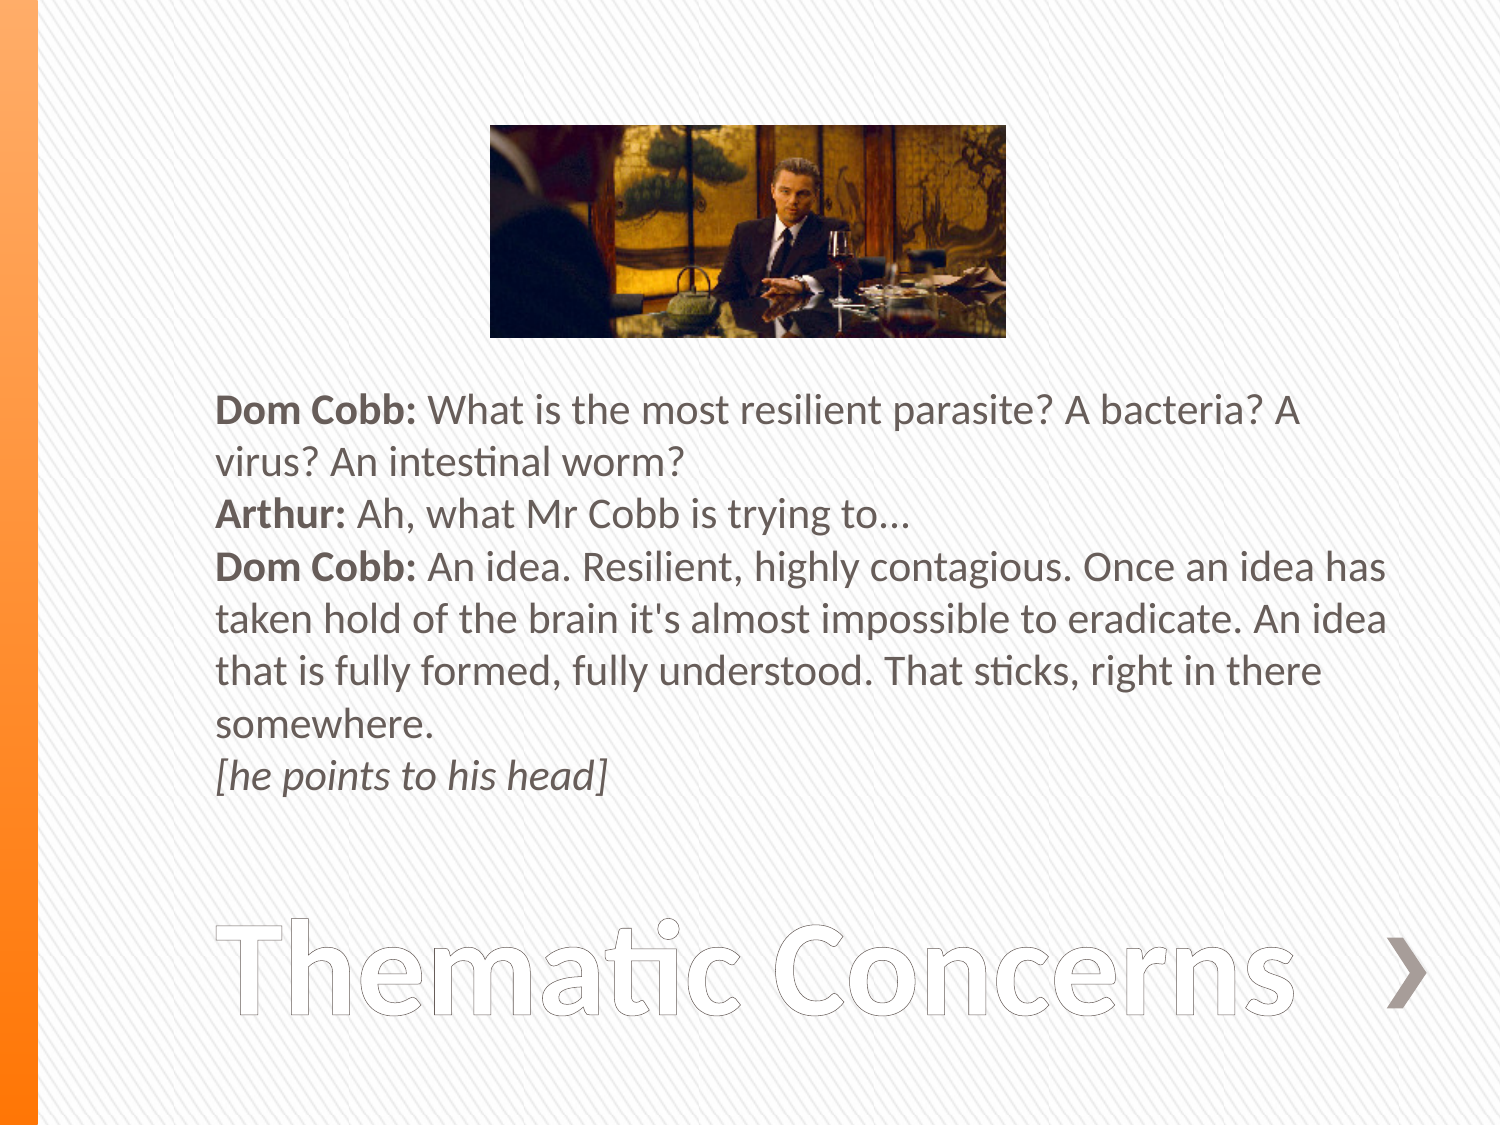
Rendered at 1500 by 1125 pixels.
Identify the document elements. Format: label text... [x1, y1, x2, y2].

title Thematic Concerns [200, 863, 1388, 1050]
list Dom Cobb: What is the most resilient parasite? A bacteria? A virus? An intestinal worm? Arthur: Ah, what Mr Cobb is trying to... Dom Cobb: An idea. Resilient, highly contagious. Once an idea has taken hold of the brain it's almost impossible to eradicate. An idea that is fully formed, fully understood. That sticks, right in there somewhere. [he points to his head] [200, 137, 1425, 863]
picture [489, 125, 1006, 339]
